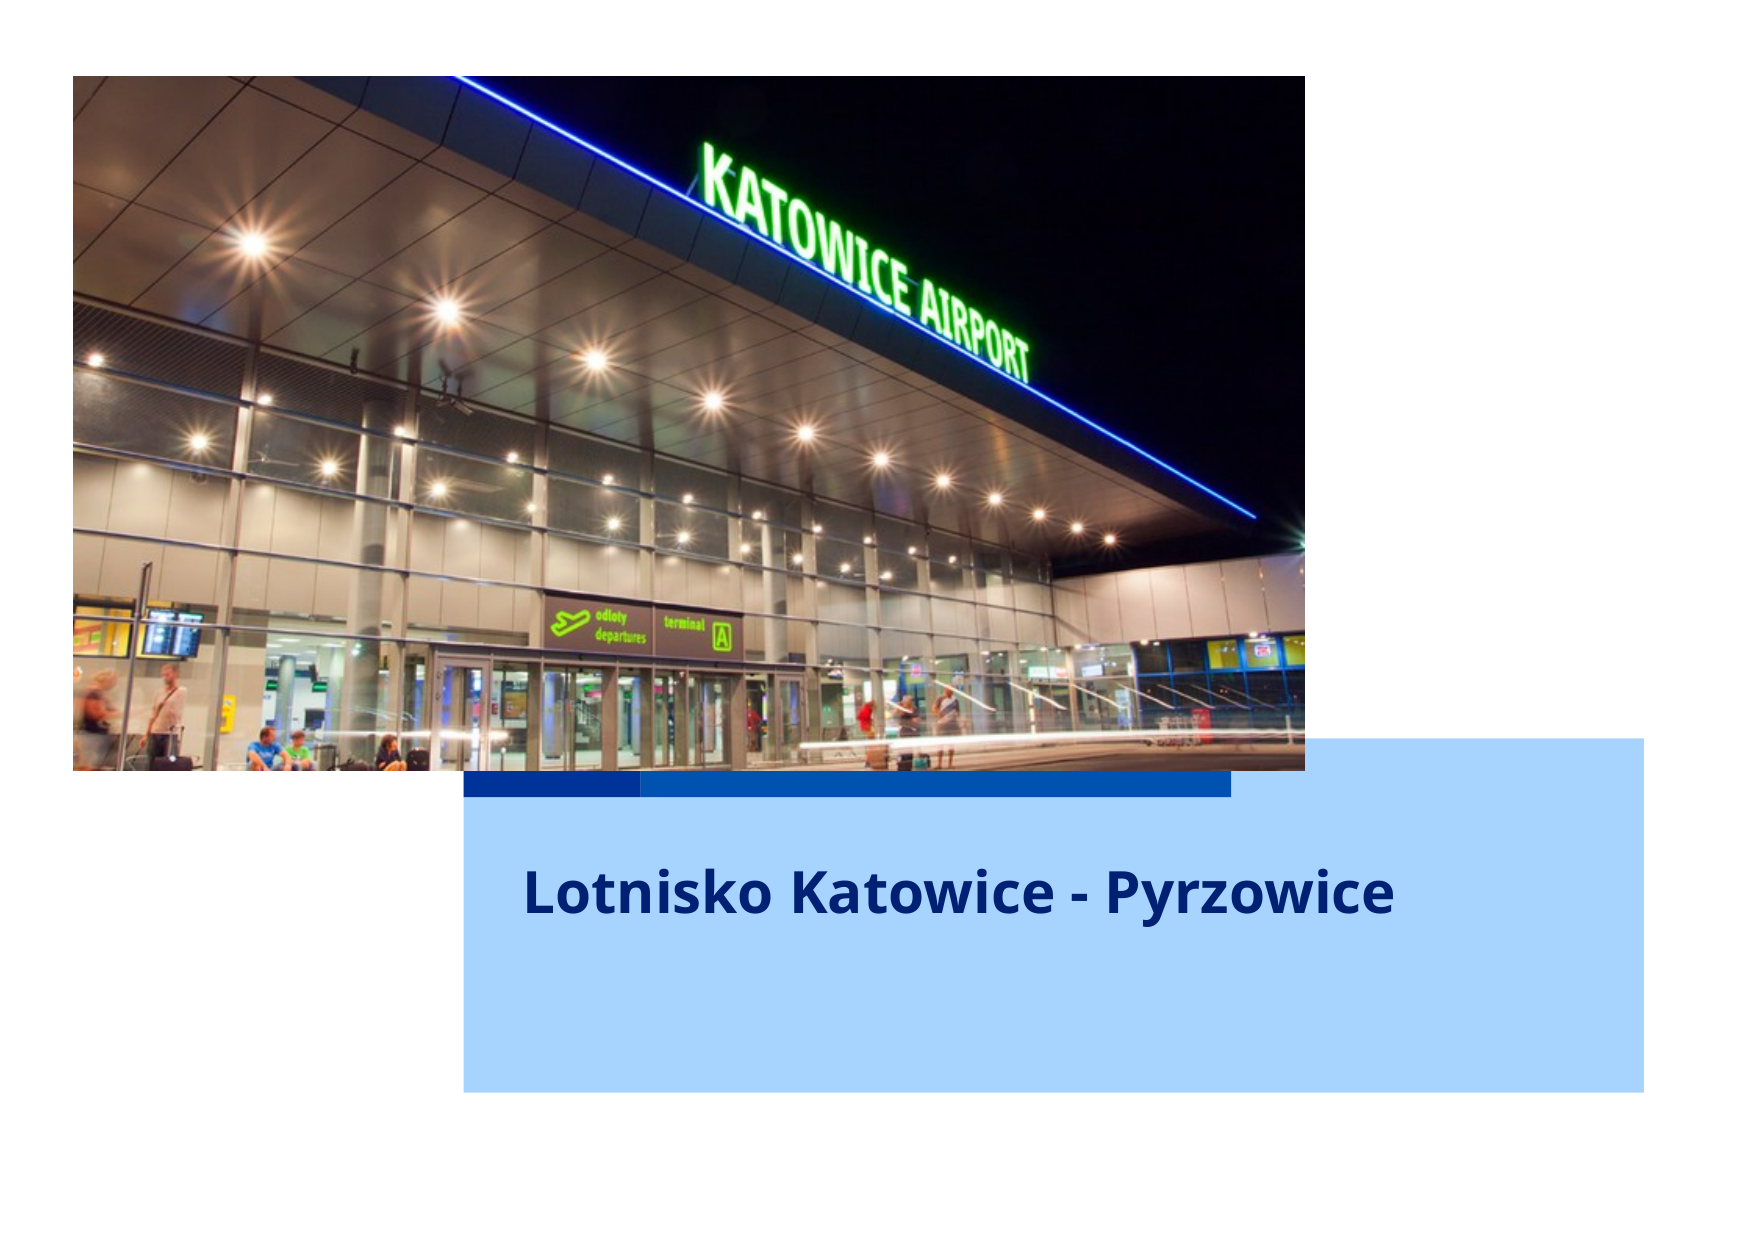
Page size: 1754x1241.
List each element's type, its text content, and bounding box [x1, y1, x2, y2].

title Lotnisko Katowice - Pyrzowice [522, 852, 1586, 1069]
picture [73, 76, 1305, 771]
